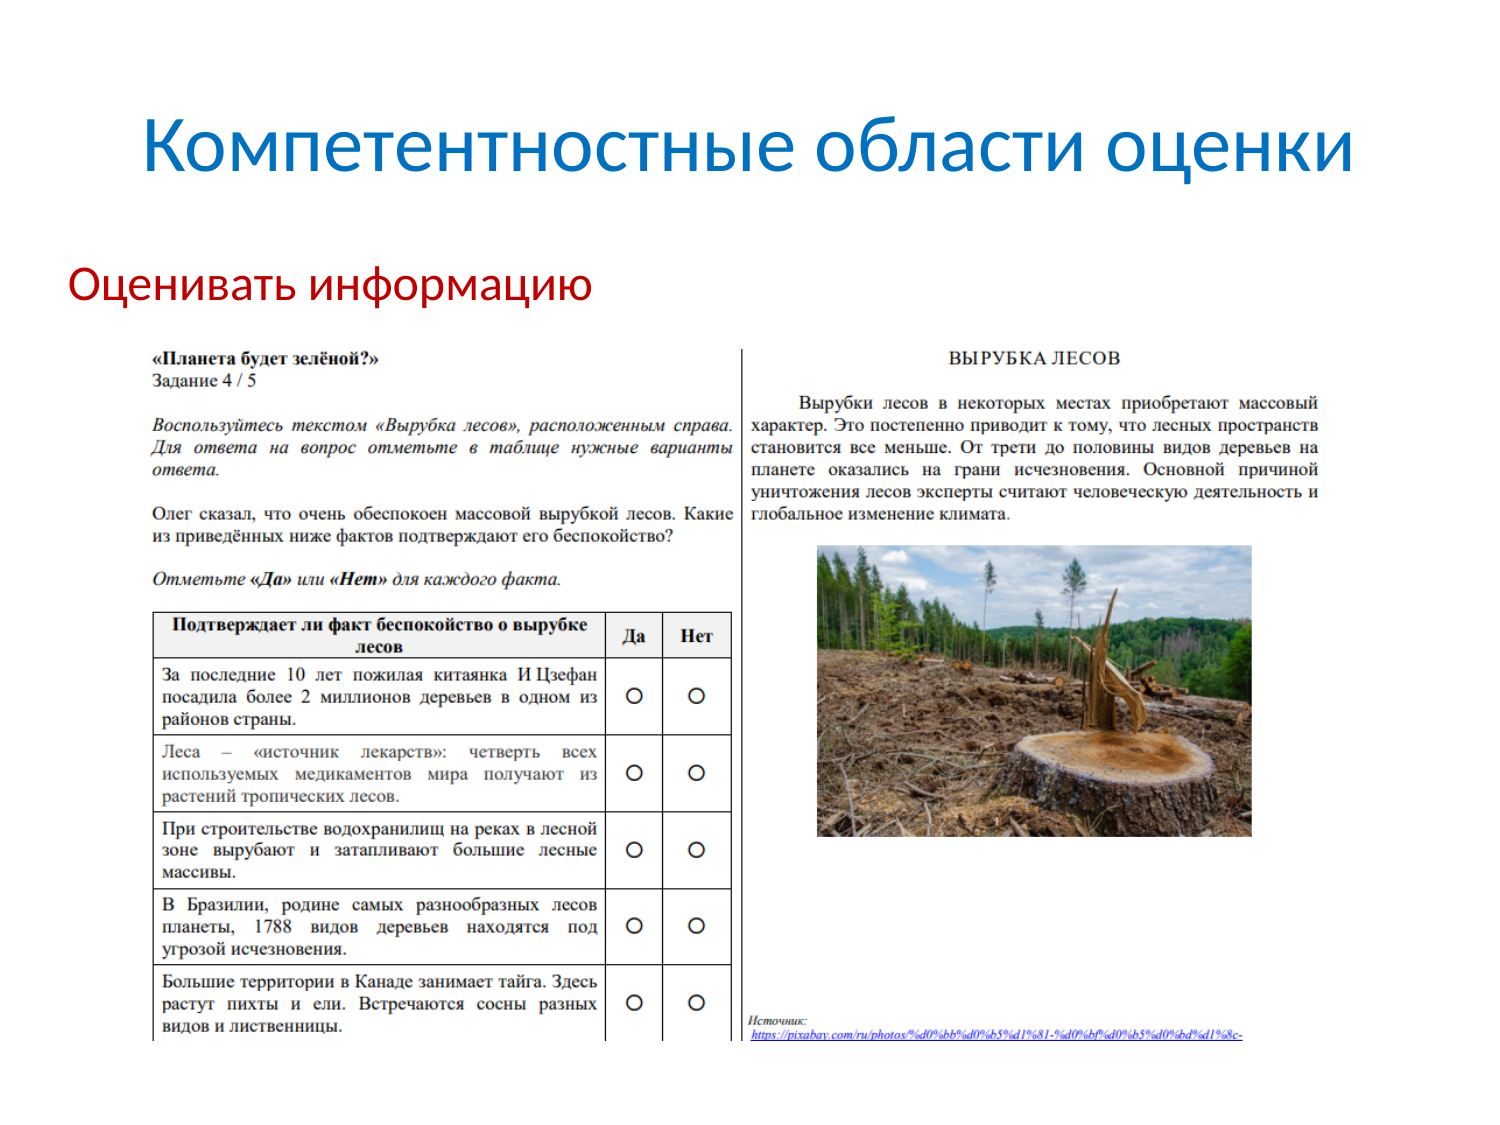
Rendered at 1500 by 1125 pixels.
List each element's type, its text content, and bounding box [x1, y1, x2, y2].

text_box Оценивать информацию [53, 243, 750, 319]
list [147, 349, 1324, 1041]
title Компетентностные области оценки [75, 45, 1425, 233]
